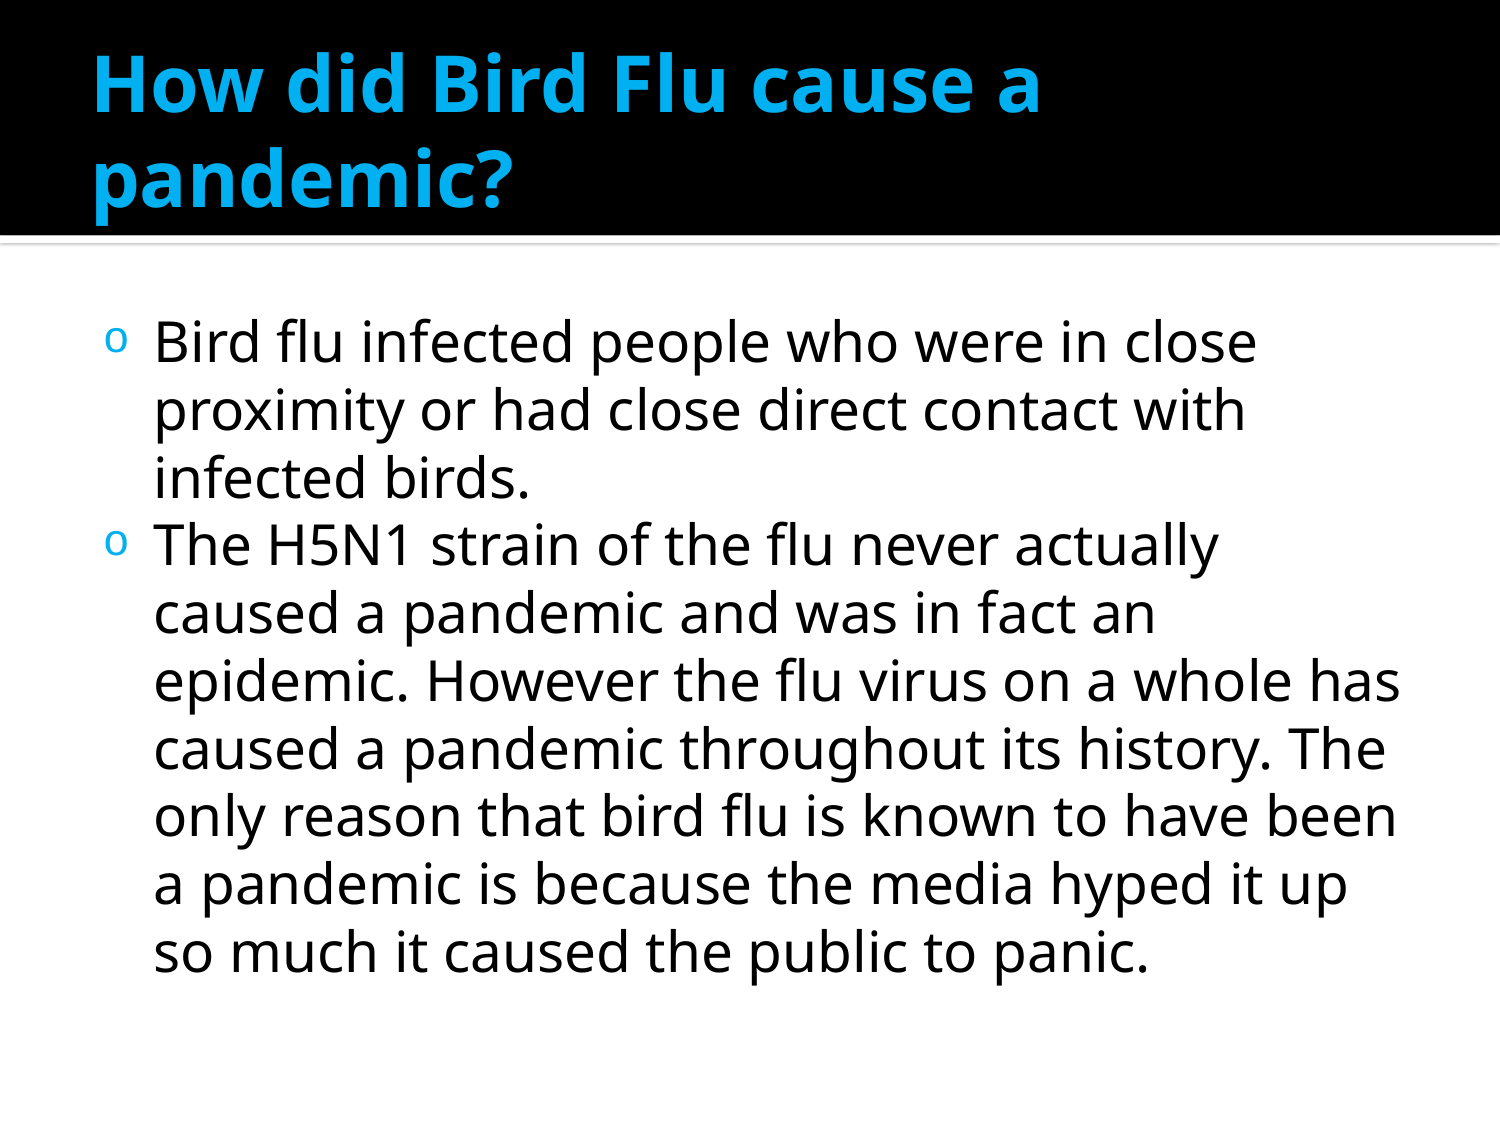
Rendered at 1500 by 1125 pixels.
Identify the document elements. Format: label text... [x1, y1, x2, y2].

title How did Bird Flu cause a pandemic? [75, 25, 1425, 231]
list Bird flu infected people who were in close proximity or had close direct contact with infected birds. The H5N1 strain of the flu never actually caused a pandemic and was in fact an epidemic. However the flu virus on a whole has caused a pandemic throughout its history. The only reason that bird flu is known to have been a pandemic is because the media hyped it up so much it caused the public to panic. [75, 291, 1425, 1050]
